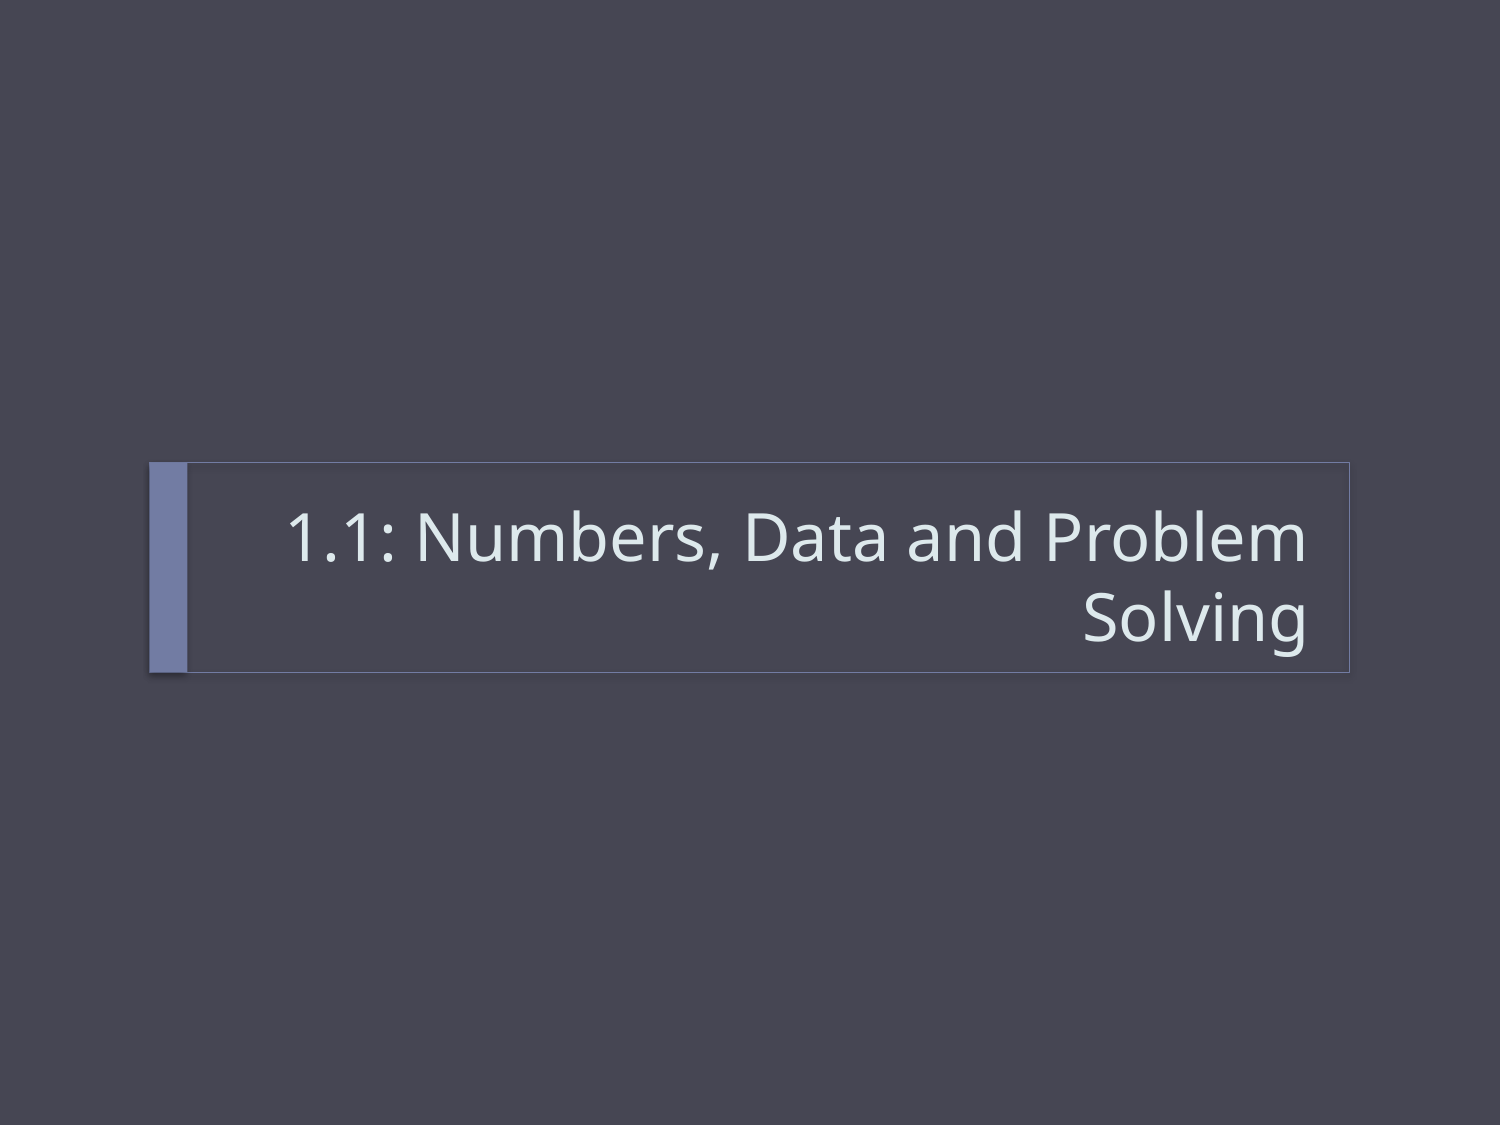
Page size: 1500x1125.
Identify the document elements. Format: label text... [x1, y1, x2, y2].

title 1.1: Numbers, Data and Problem Solving [200, 487, 1325, 663]
